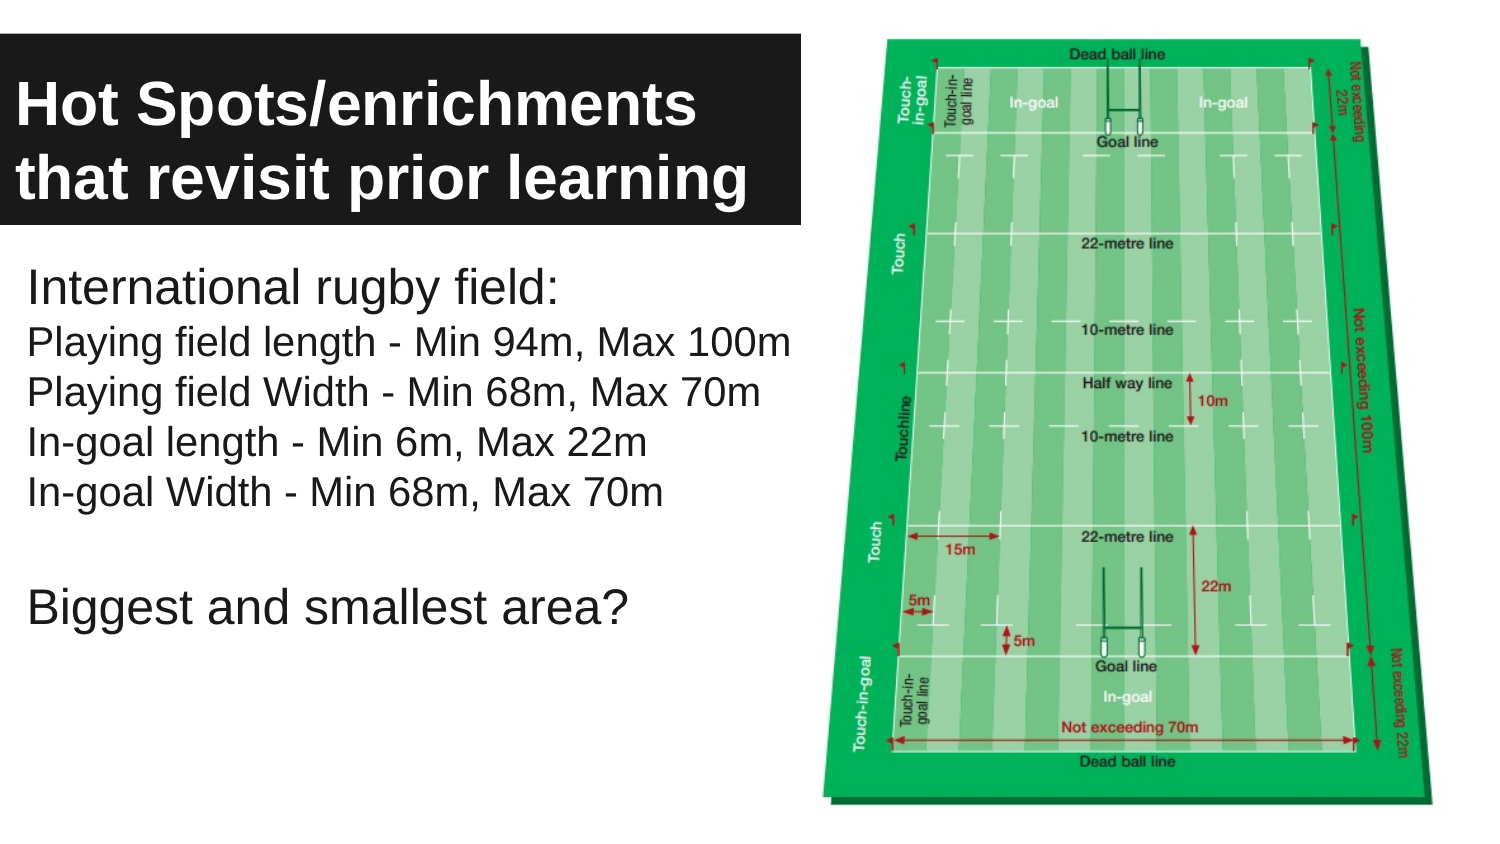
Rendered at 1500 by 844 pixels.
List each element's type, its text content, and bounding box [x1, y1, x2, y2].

list International rugby field: Playing field length - Min 94m, Max 100m Playing field Width - Min 68m, Max 70m In-goal length - Min 6m, Max 22m In-goal Width - Min 68m, Max 70m Biggest and smallest area? [11, 275, 796, 808]
text_box Hot Spots/enrichments that revisit prior learning [0, 0, 802, 275]
picture [801, 29, 1457, 815]
